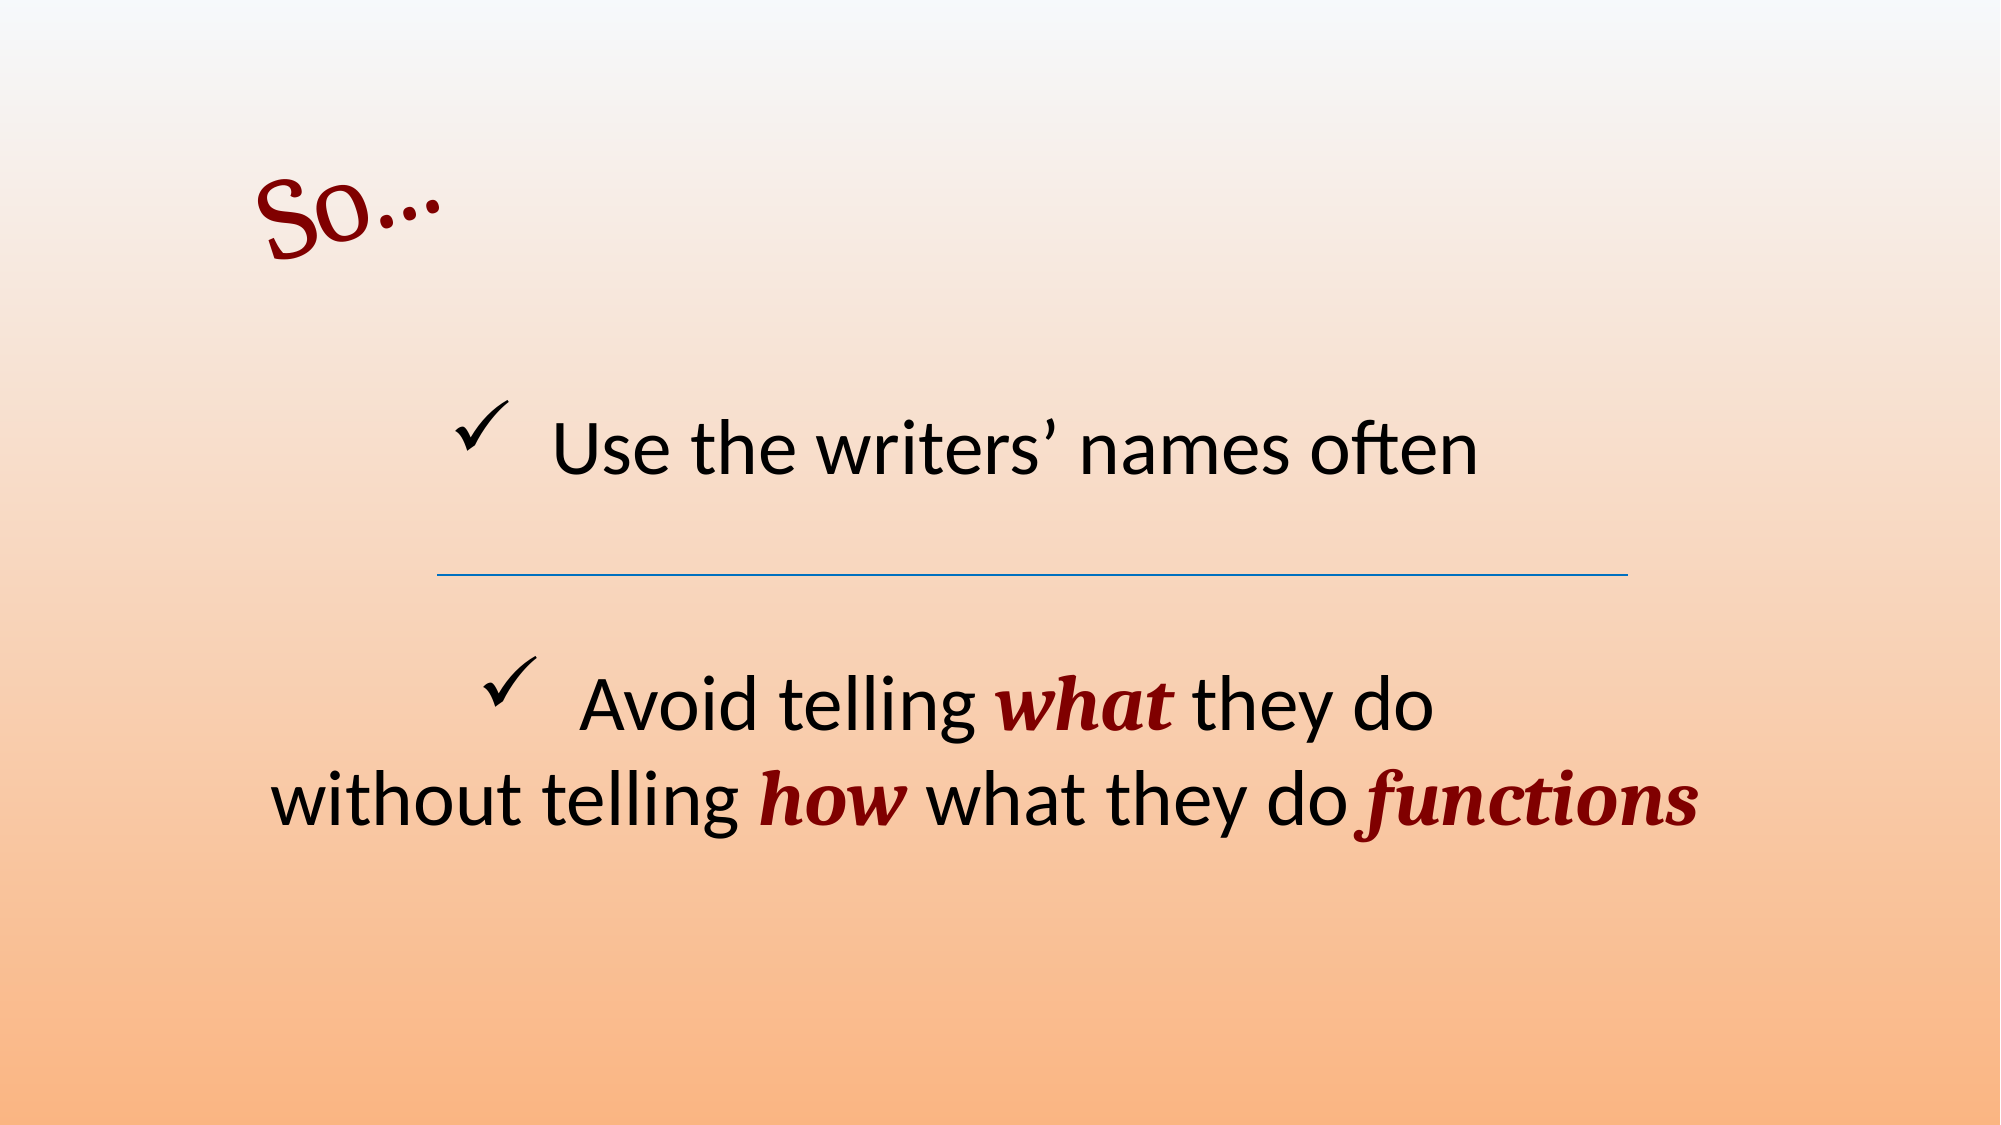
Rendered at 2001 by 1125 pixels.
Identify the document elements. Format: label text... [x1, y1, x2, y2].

title So... [75, 25, 618, 360]
list Use the writers’ names often Avoid telling what they do without telling how what they do functions [187, 387, 1744, 943]
